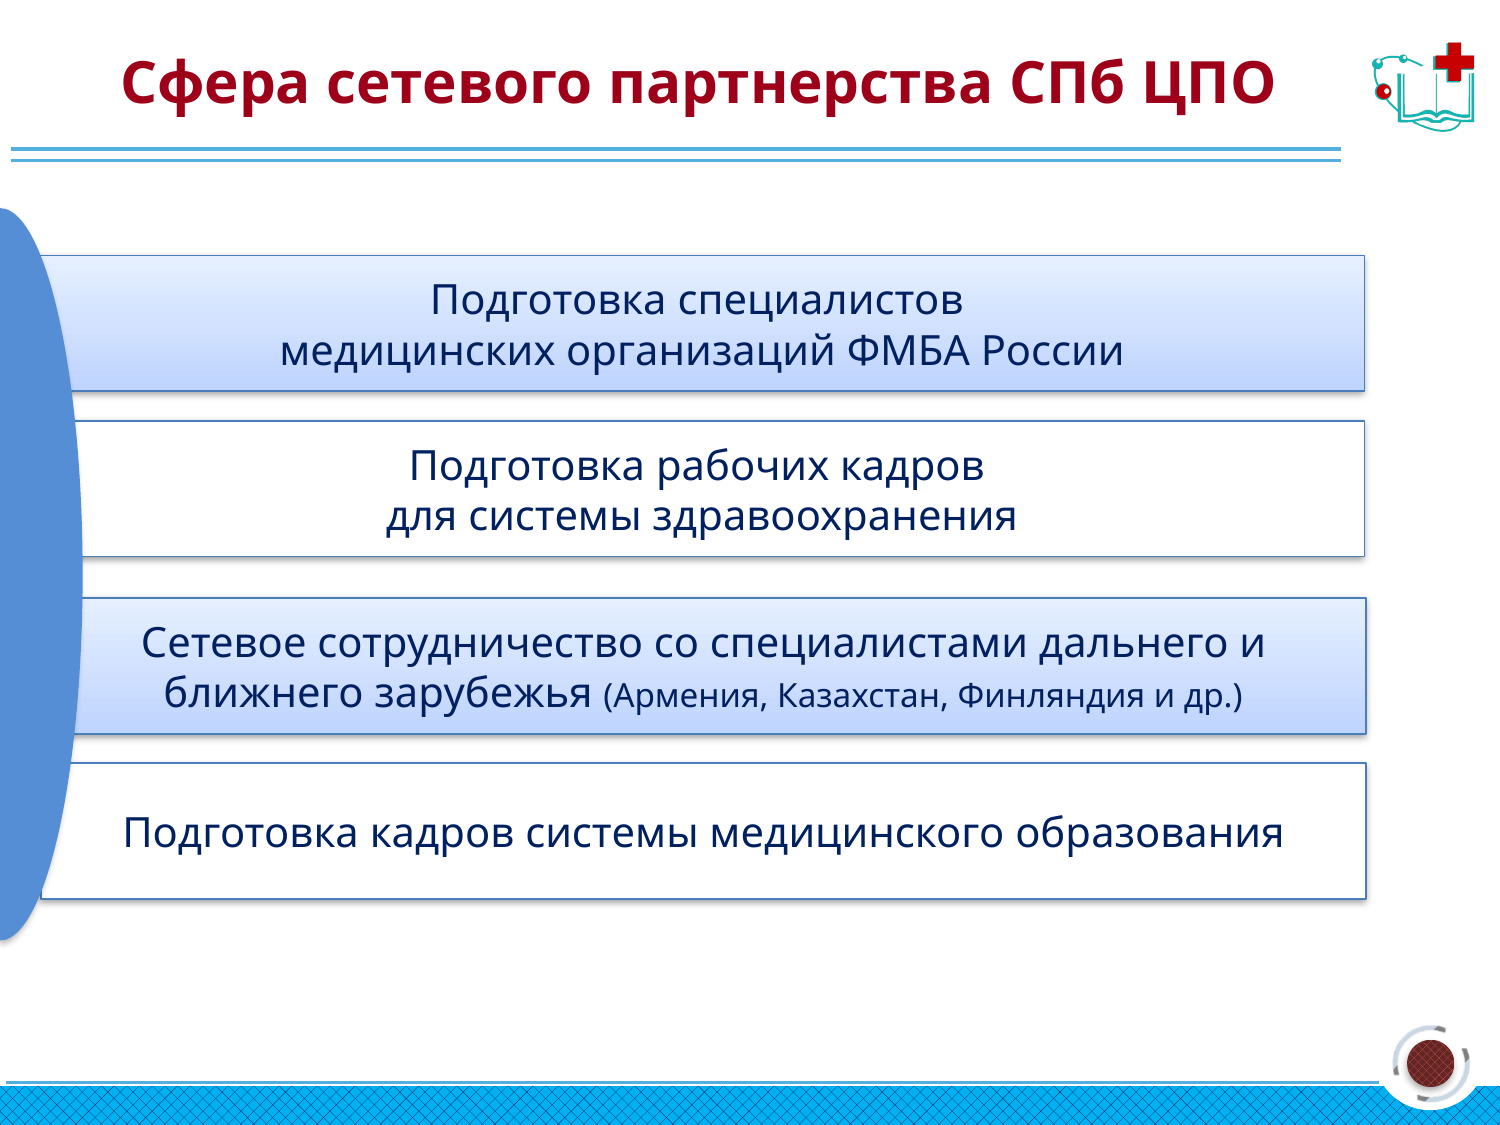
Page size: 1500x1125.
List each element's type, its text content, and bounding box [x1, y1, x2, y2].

text_box Подготовка специалистов медицинских организаций ФМБА России [44, 255, 1365, 392]
title Сфера сетевого партнерства СПб ЦПО [35, 23, 1362, 138]
text_box Сетевое сотрудничество со специалистами дальнего и ближнего зарубежья (Армения, Казахстан, Финляндия и др.) [80, 597, 1367, 735]
text_box Подготовка кадров системы медицинского образования [45, 762, 1367, 900]
text_box [0, 207, 84, 942]
text_box Подготовка рабочих кадров для системы здравоохранения [80, 420, 1365, 557]
